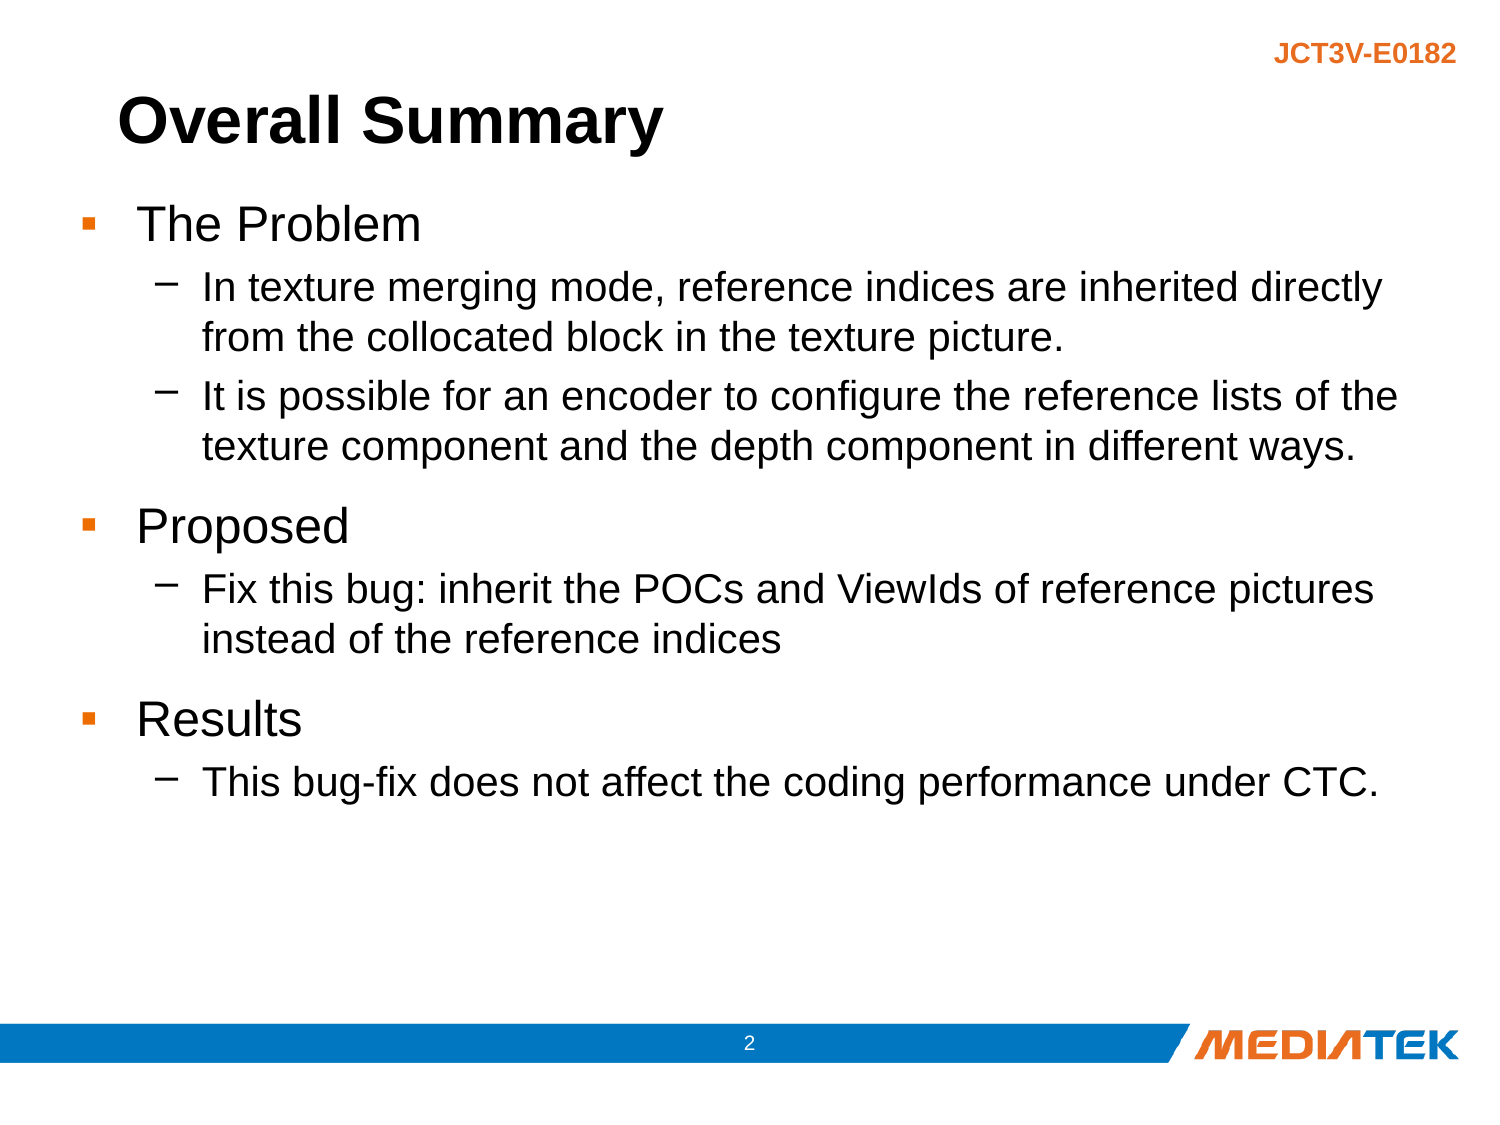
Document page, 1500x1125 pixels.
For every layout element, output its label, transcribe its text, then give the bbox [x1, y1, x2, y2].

list The Problem In texture merging mode, reference indices are inherited directly from the collocated block in the texture picture. It is possible for an encoder to configure the reference lists of the texture component and the depth component in different ways. Proposed Fix this bug: inherit the POCs and ViewIds of reference pictures instead of the reference indices Results This bug-fix does not affect the coding performance under CTC. [64, 184, 1459, 998]
picture [789, 1023, 1459, 1063]
title Overall Summary [101, 62, 1425, 172]
picture [0, 1023, 711, 1063]
slide_number 1 [711, 1022, 789, 1090]
